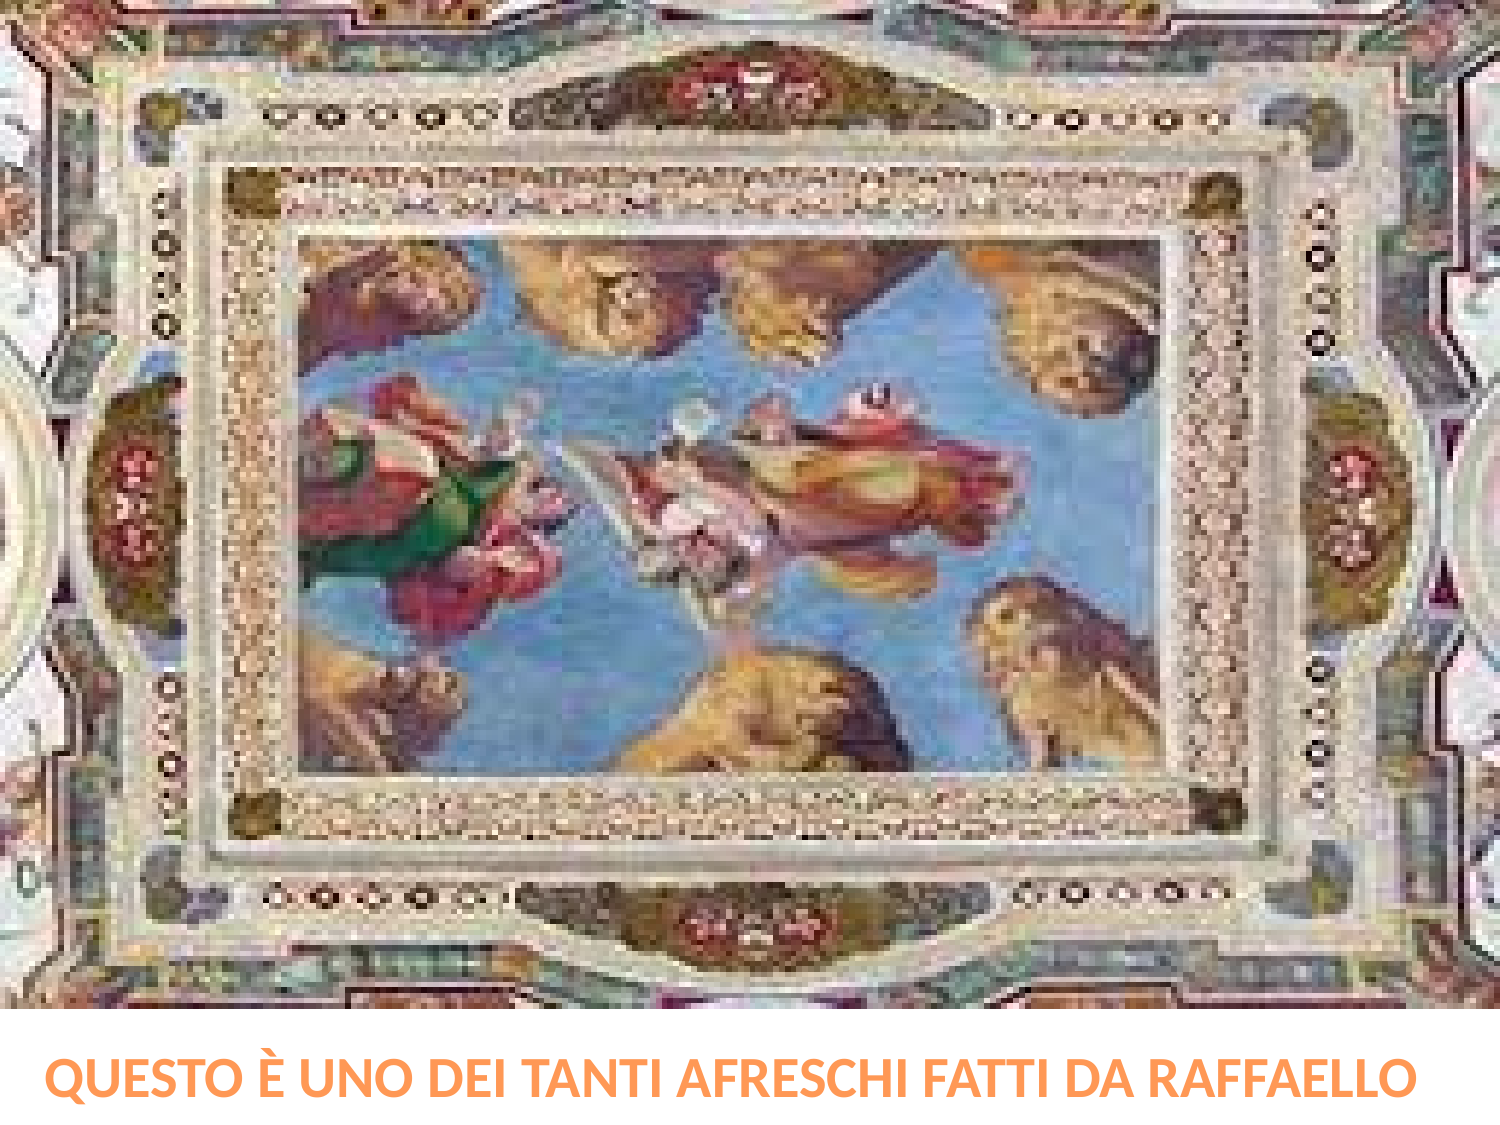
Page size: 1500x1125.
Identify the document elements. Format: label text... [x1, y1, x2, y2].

text_box QUESTO È UNO DEI TANTI AFRESCHI FATTI DA RAFFAELLO [29, 1031, 1500, 1117]
picture [0, 0, 1500, 1009]
